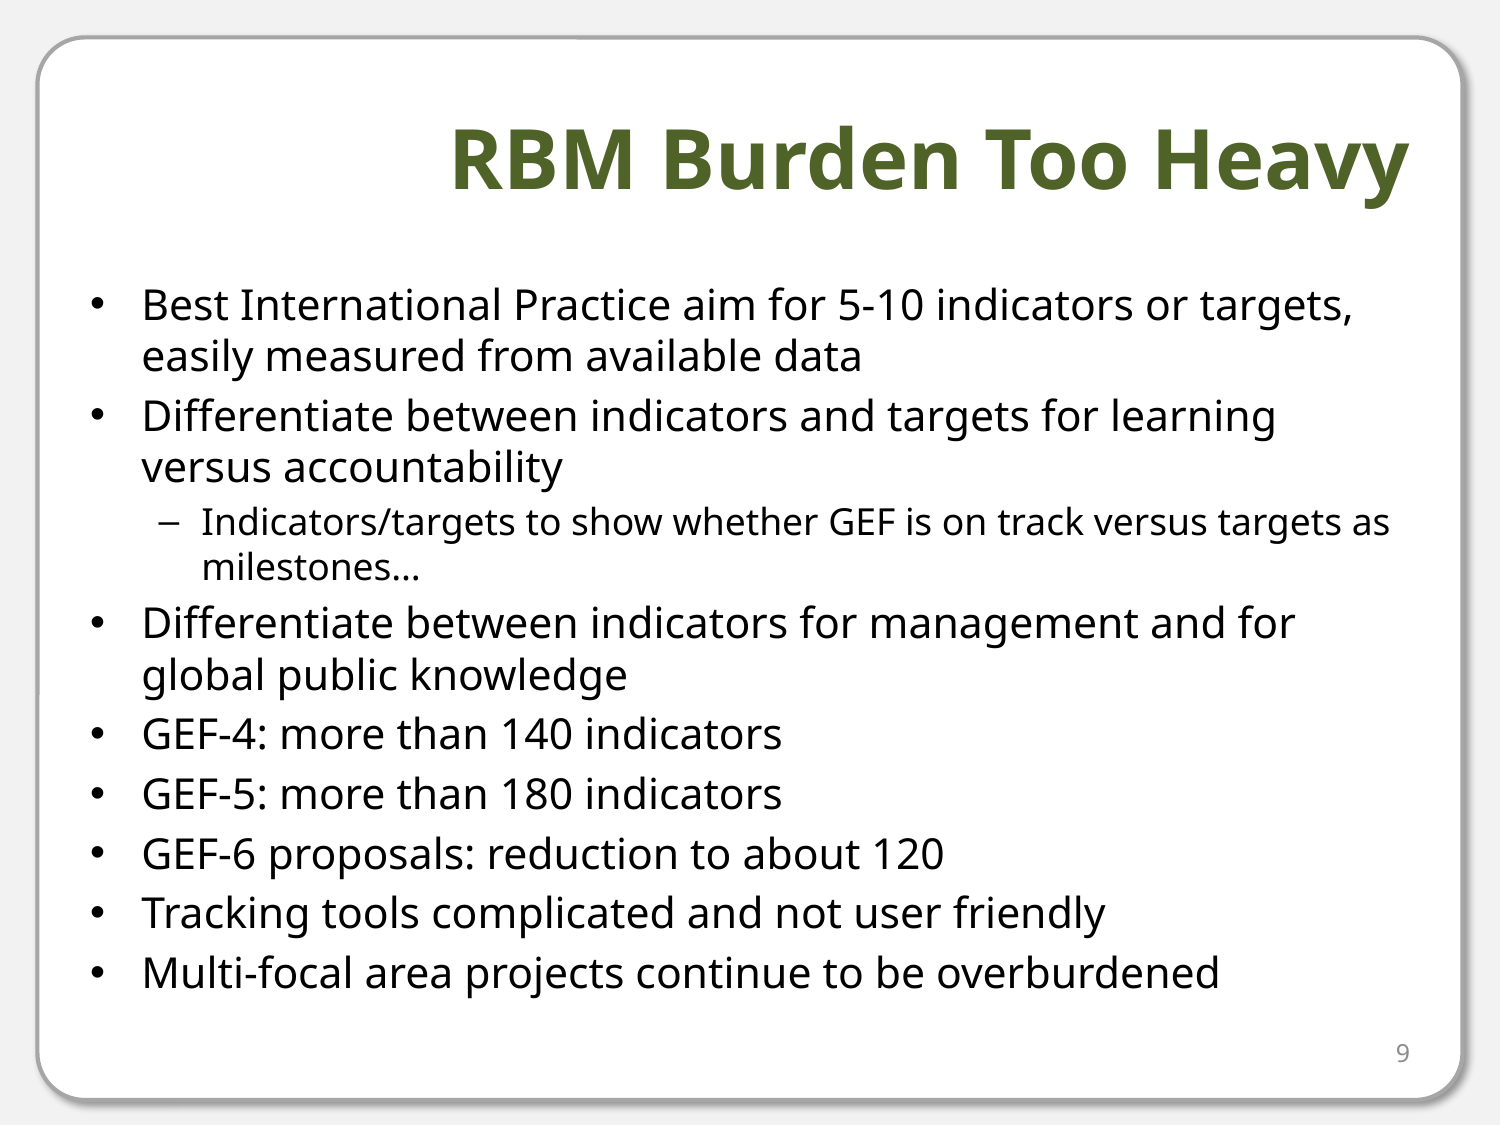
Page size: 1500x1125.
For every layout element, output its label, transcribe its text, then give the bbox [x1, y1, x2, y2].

title RBM Burden Too Heavy [75, 62, 1425, 250]
slide_number 9 [1074, 1025, 1425, 1085]
list Best International Practice aim for 5-10 indicators or targets, easily measured from available data Differentiate between indicators and targets for learning versus accountability Indicators/targets to show whether GEF is on track versus targets as milestones… Differentiate between indicators for management and for global public knowledge GEF-4: more than 140 indicators GEF-5: more than 180 indicators GEF-6 proposals: reduction to about 120 Tracking tools complicated and not user friendly Multi-focal area projects continue to be overburdened [75, 270, 1425, 1013]
